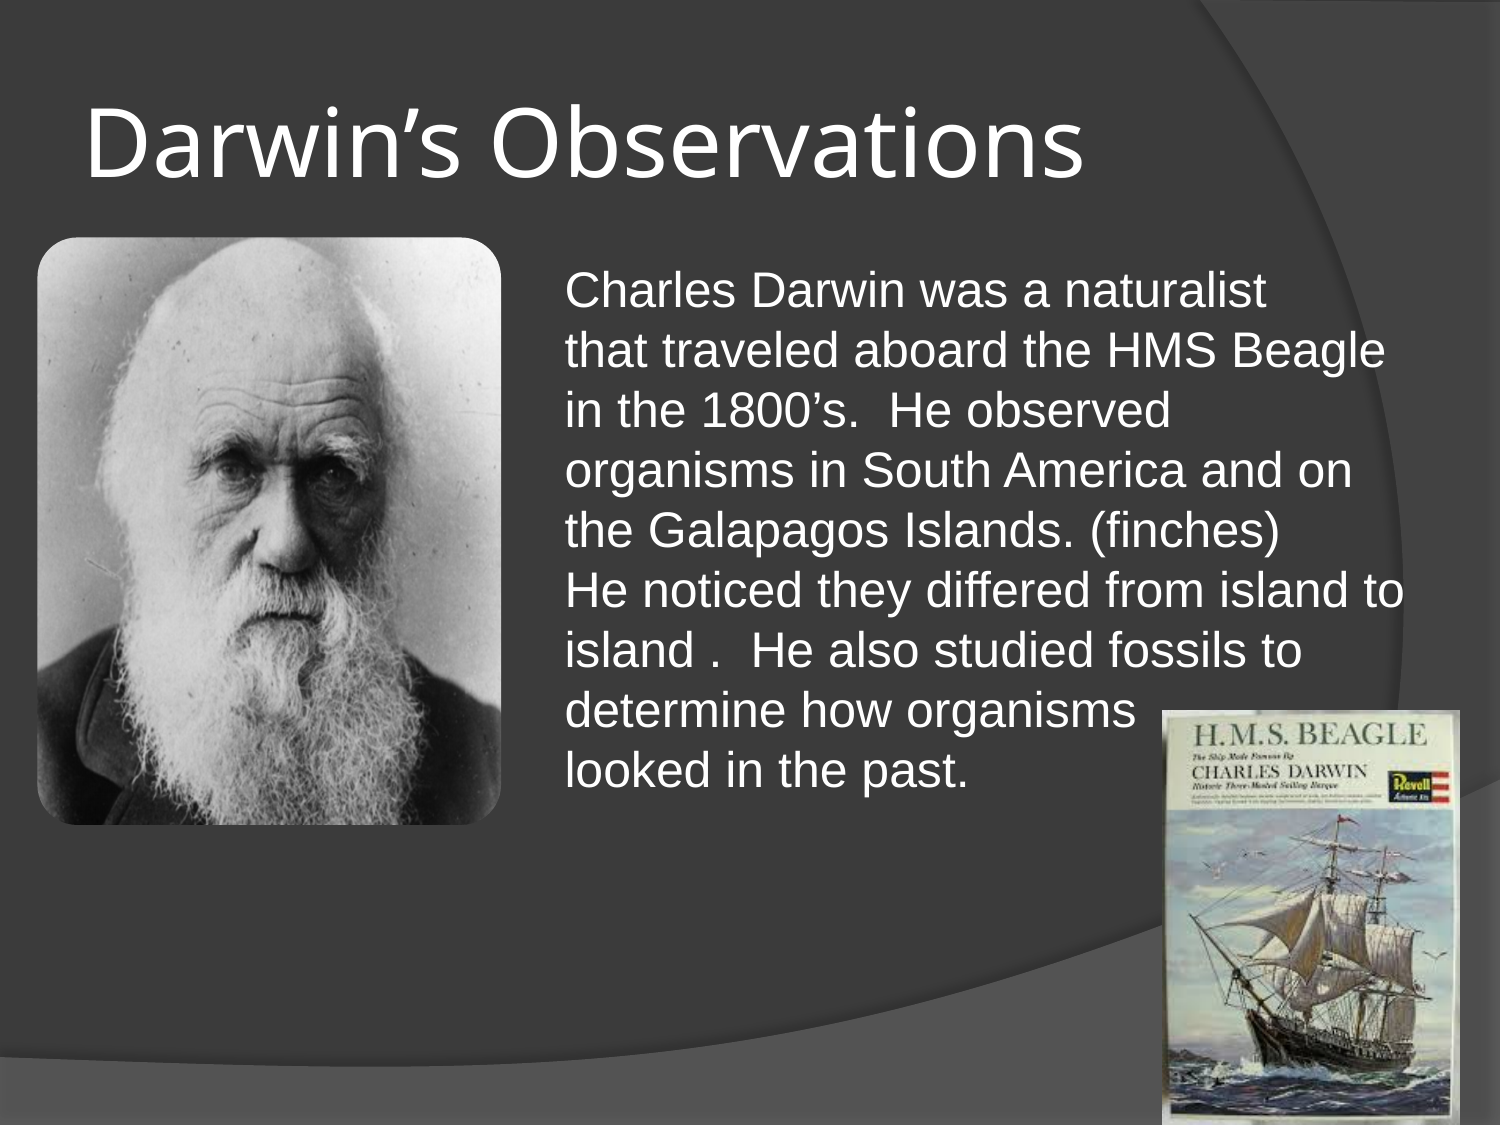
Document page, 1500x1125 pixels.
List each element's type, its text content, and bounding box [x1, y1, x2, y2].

picture [1162, 710, 1460, 1125]
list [37, 237, 502, 826]
text_box Charles Darwin was a naturalist that traveled aboard the HMS Beagle in the 1800’s. He observed organisms in South America and on the Galapagos Islands. (finches) He noticed they differed from island to island . He also studied fossils to determine how organisms looked in the past. [549, 249, 1444, 805]
title Darwin’s Observations [75, 45, 1300, 233]
